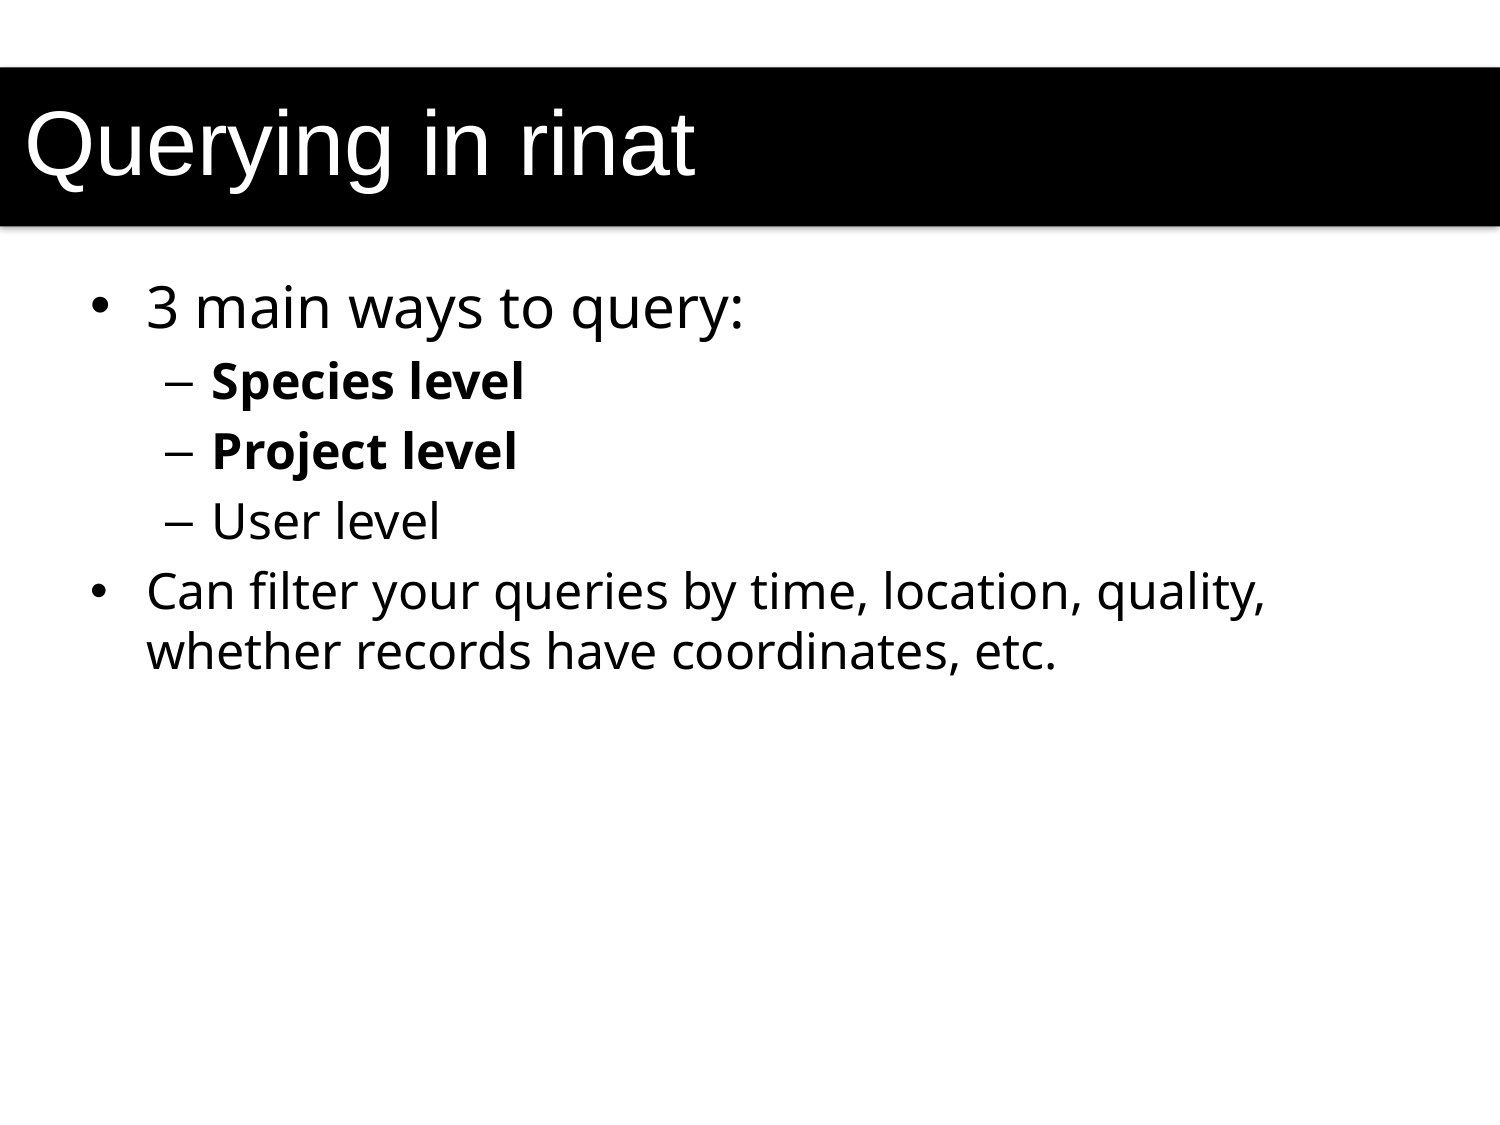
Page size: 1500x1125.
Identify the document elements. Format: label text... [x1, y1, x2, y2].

list 3 main ways to query: Species level Project level User level Can filter your queries by time, location, quality, whether records have coordinates, etc. [75, 262, 1425, 1005]
text_box Querying in rinat [9, 45, 1500, 233]
text_box [0, 67, 9, 227]
